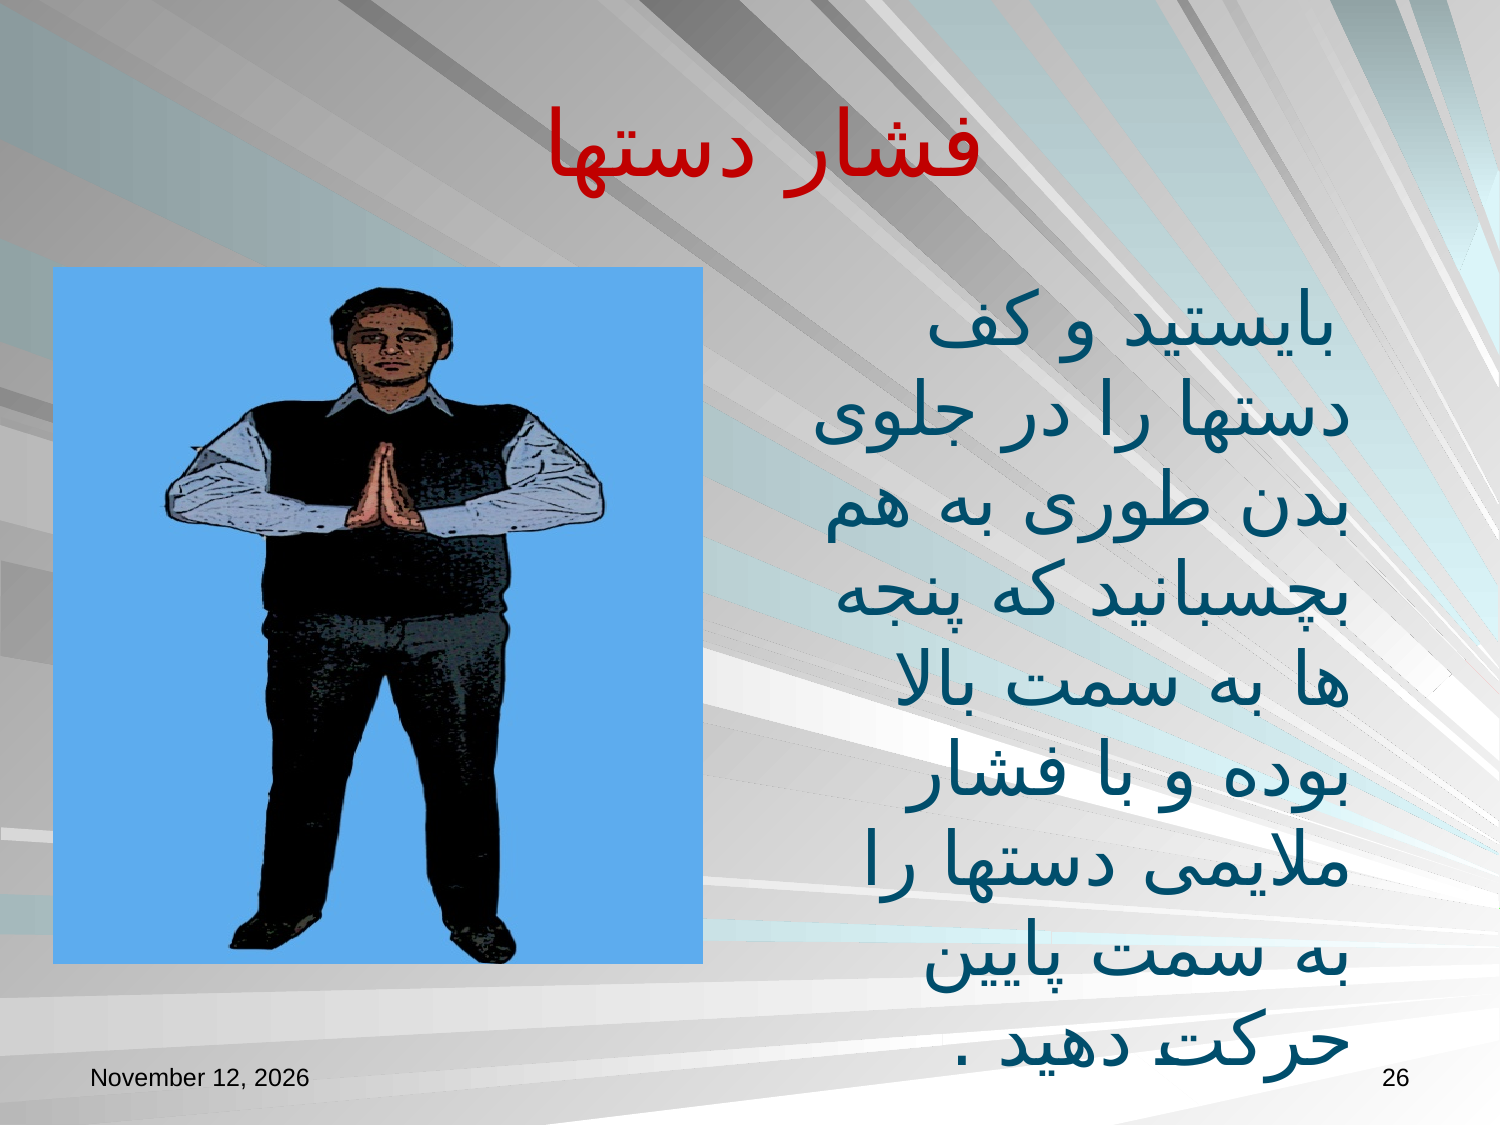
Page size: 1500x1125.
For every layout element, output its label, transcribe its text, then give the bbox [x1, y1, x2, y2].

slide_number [74, 1023, 426, 1100]
title فشار دستها [74, 45, 1426, 234]
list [52, 266, 703, 965]
slide_number 26 [1074, 1023, 1426, 1100]
list بایستید و کف دستها را در جلوی بدن طوری به هم بچسبانید که پنجه ها به سمت بالا بوده و با فشار ملایمی دستها را به سمت پایین حرکت دهید . [762, 262, 1426, 1006]
